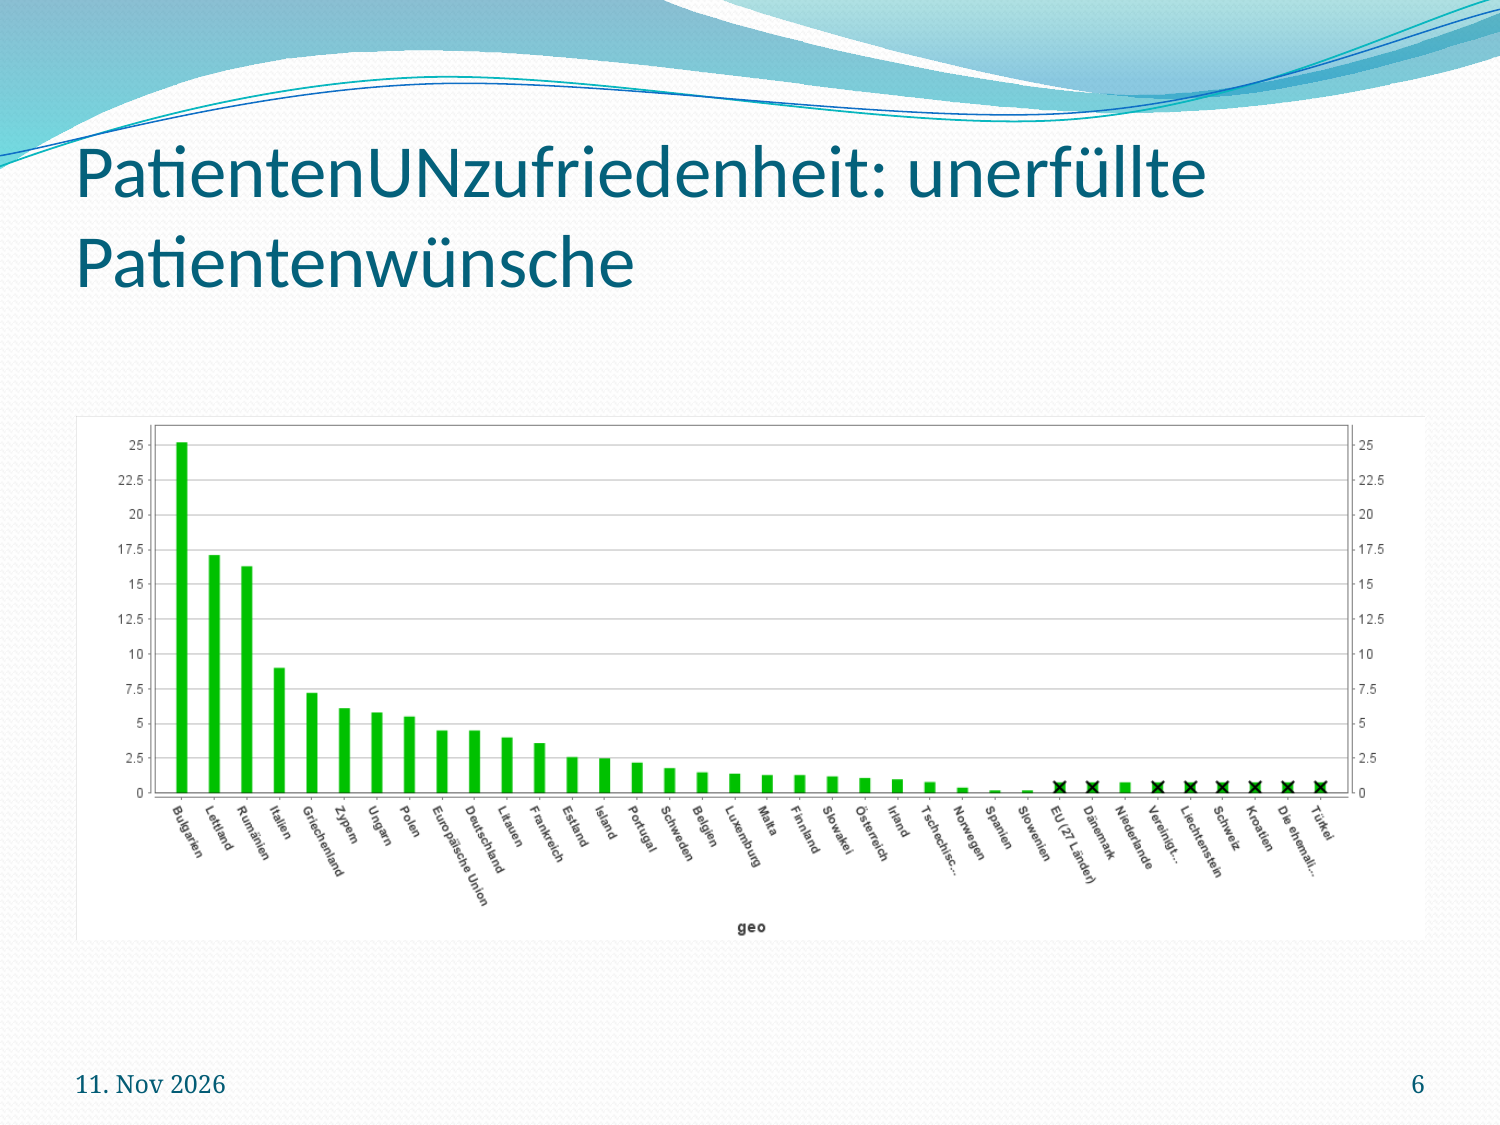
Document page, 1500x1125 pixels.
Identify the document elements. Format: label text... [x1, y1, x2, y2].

title PatientenUNzufriedenheit: unerfüllte Patientenwünsche [75, 115, 1425, 303]
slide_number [75, 1042, 425, 1103]
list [74, 415, 1426, 940]
slide_number 6 [1299, 1042, 1425, 1103]
